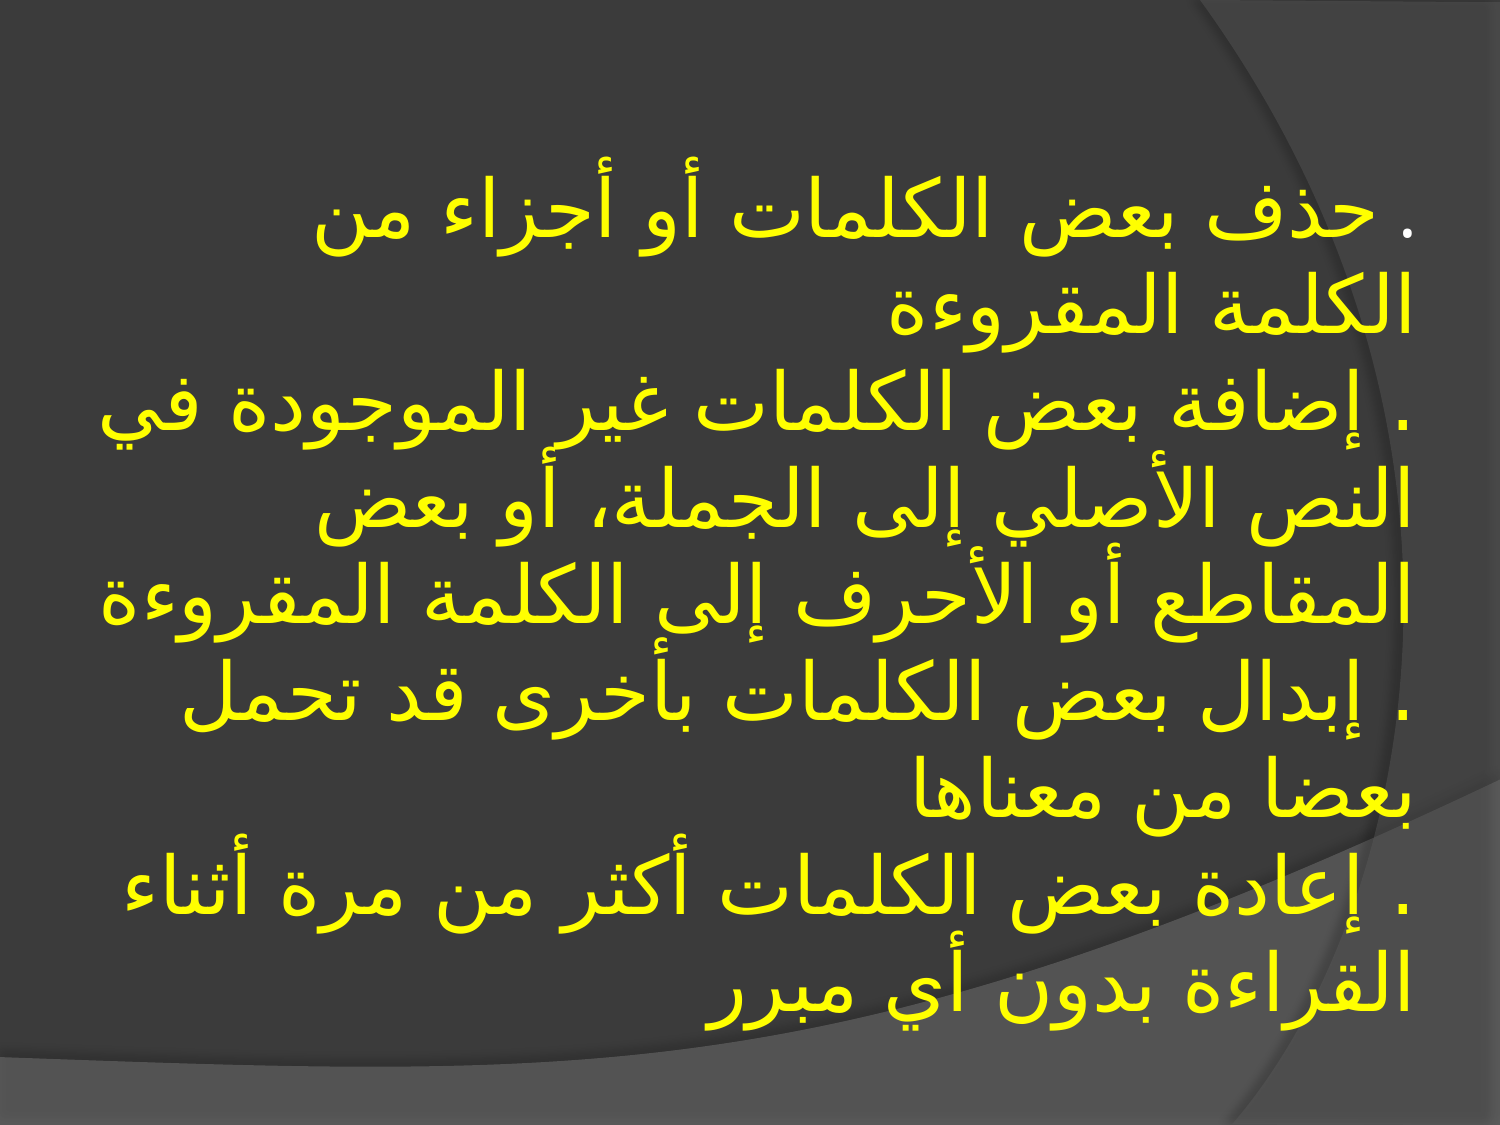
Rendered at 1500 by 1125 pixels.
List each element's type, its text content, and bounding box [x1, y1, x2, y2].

title . حذف بعض الكلمات أو أجزاء من الكلمة المقروءة . إضافة بعض الكلمات غير الموجودة في النص الأصلي إلى الجملة، أو بعض المقاطع أو الأحرف إلى الكلمة المقروءة . إبدال بعض الكلمات بأخرى قد تحمل بعضا من معناها . إعادة بعض الكلمات أكثر من مرة أثناء القراءة بدون أي مبرر [75, 45, 1425, 1055]
